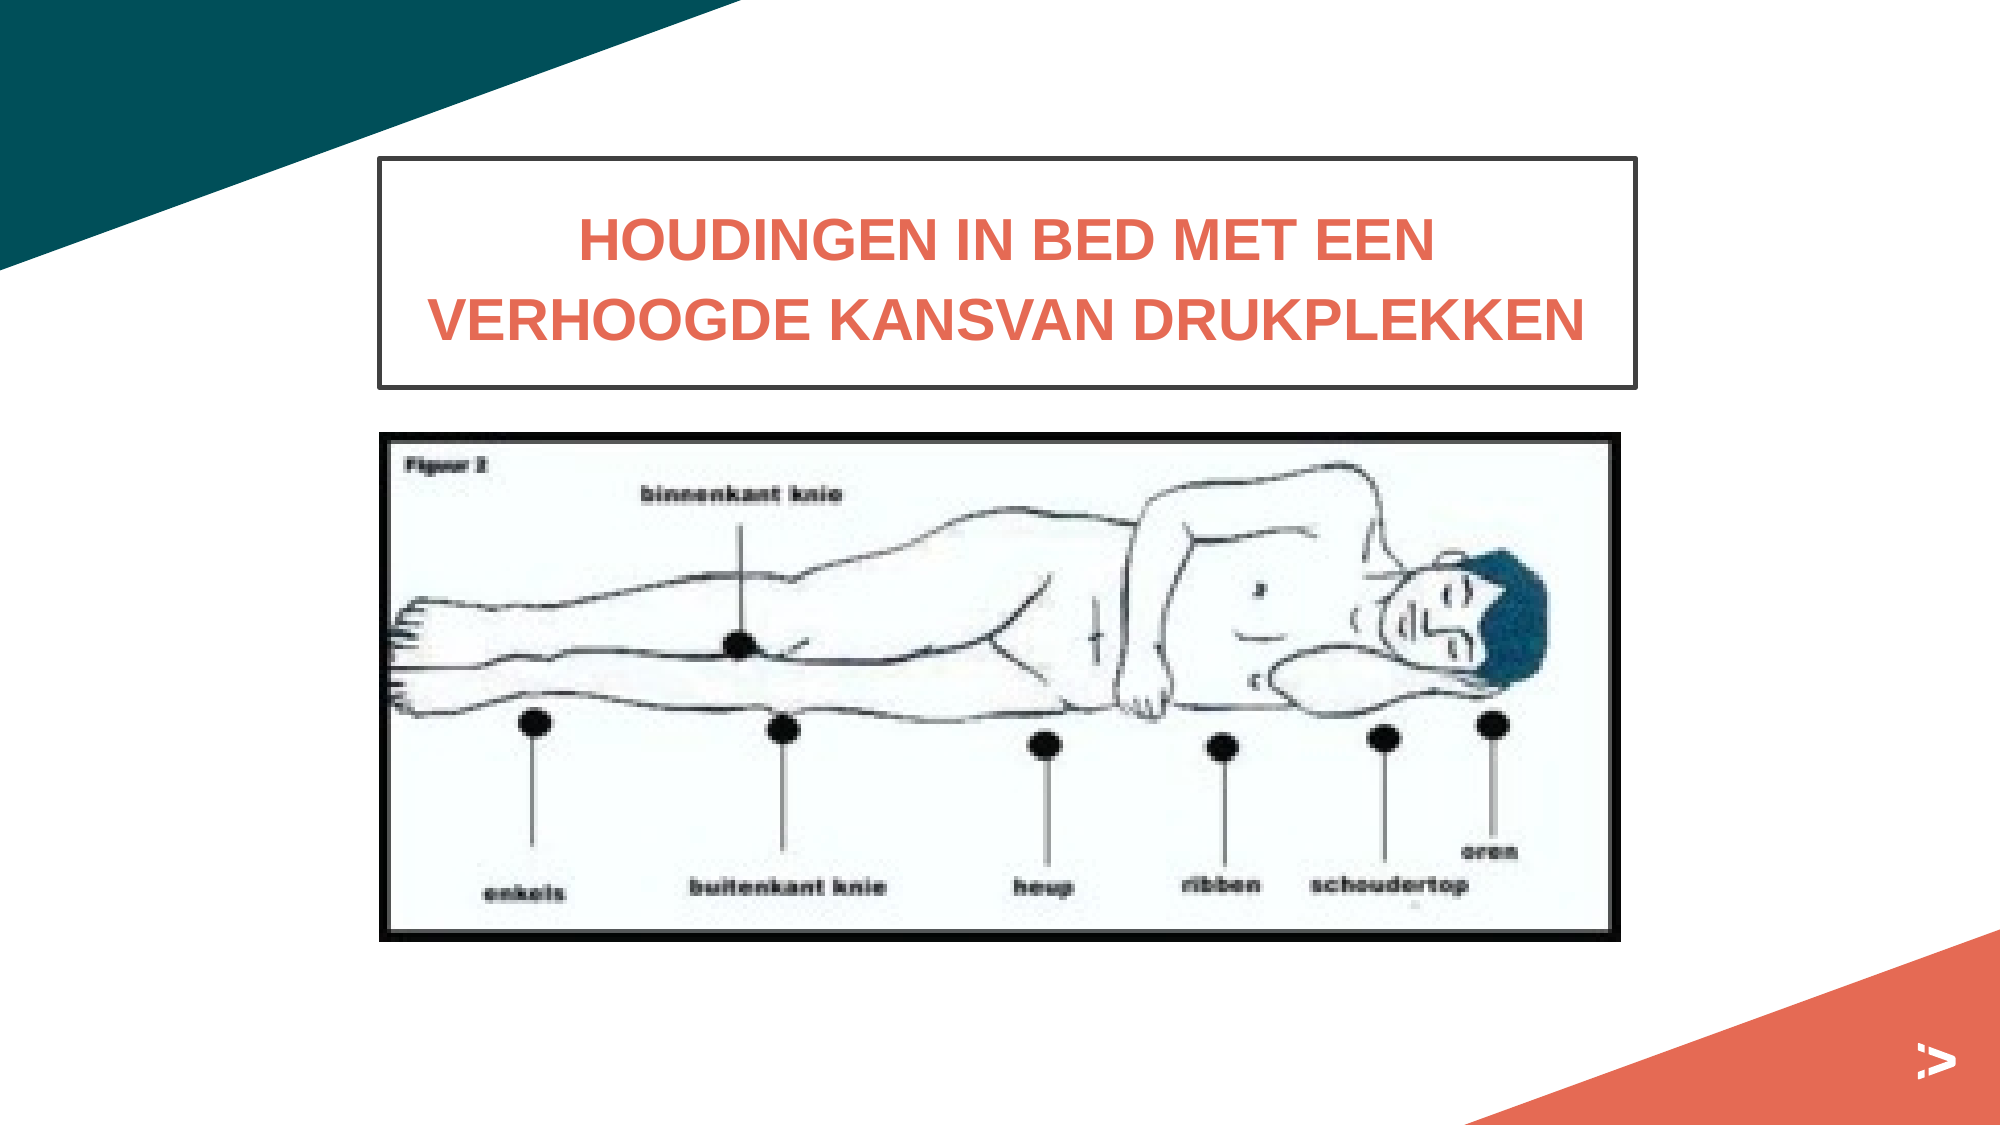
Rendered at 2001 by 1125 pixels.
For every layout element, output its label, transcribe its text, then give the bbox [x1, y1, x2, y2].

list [379, 432, 1621, 942]
title Houdingen in bed met een verhoogde kansvan drukplekken [379, 158, 1636, 388]
